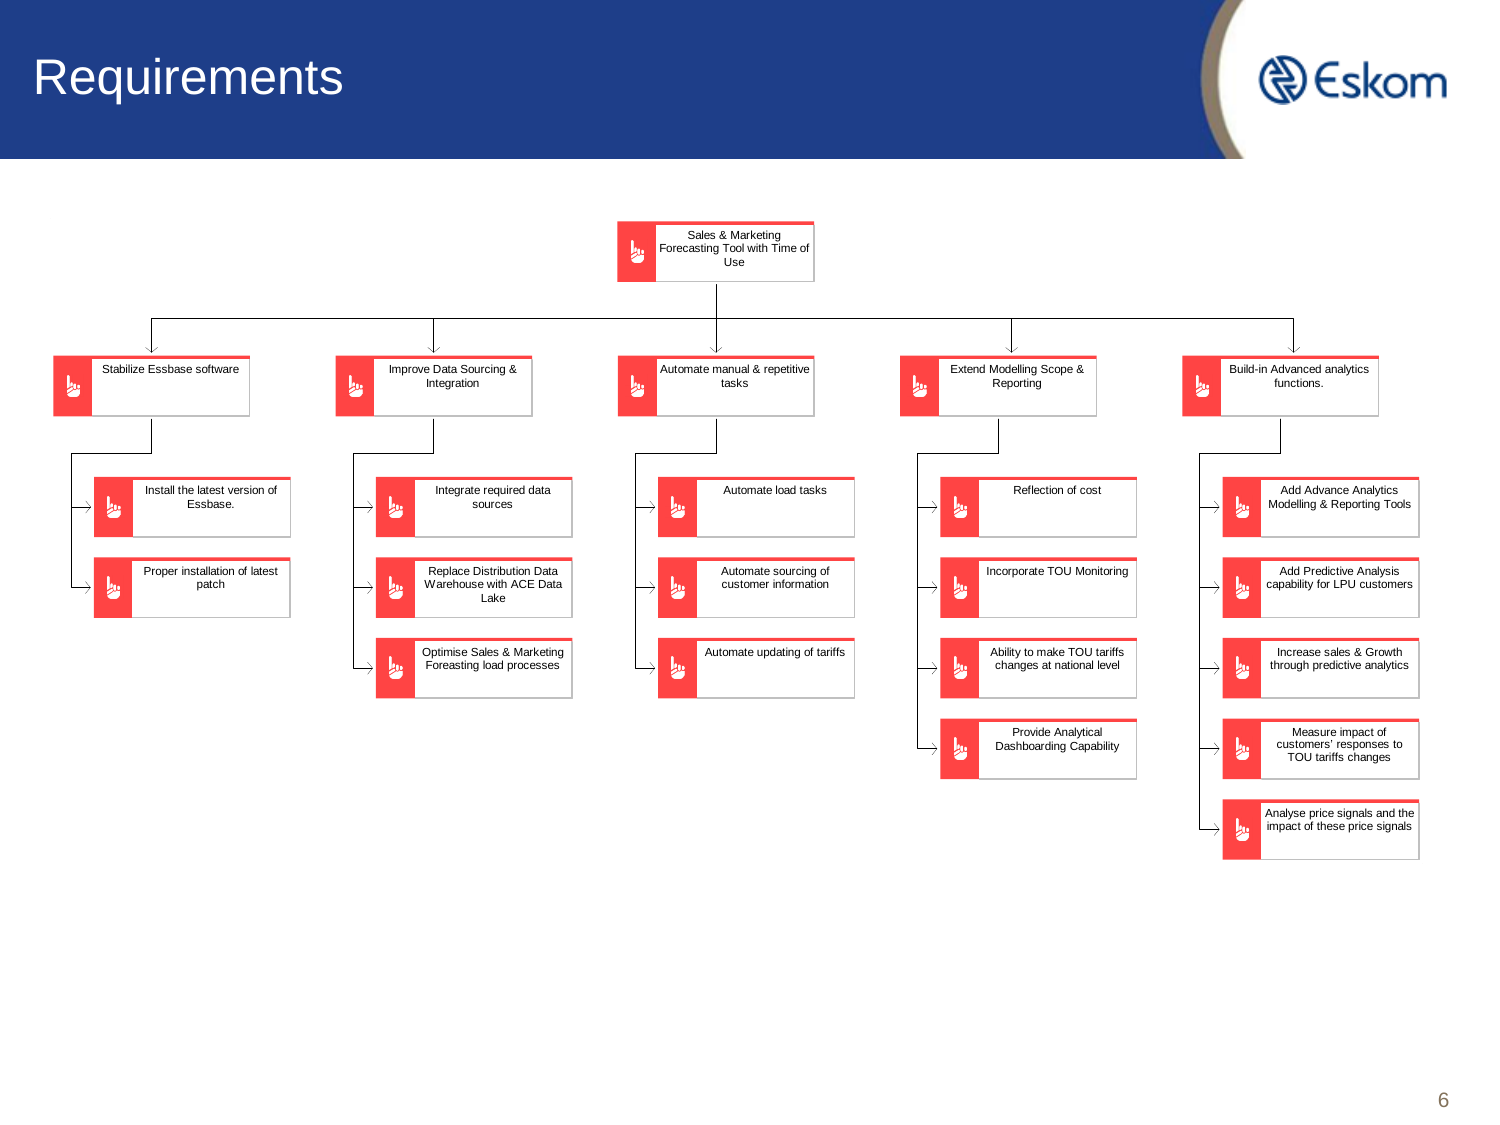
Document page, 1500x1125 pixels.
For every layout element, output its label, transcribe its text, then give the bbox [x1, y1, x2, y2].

picture [1257, 55, 1450, 105]
picture [49, 218, 1426, 867]
slide_number 6 [1178, 1086, 1450, 1112]
title Requirements [32, 53, 1179, 105]
picture [0, 0, 1246, 159]
